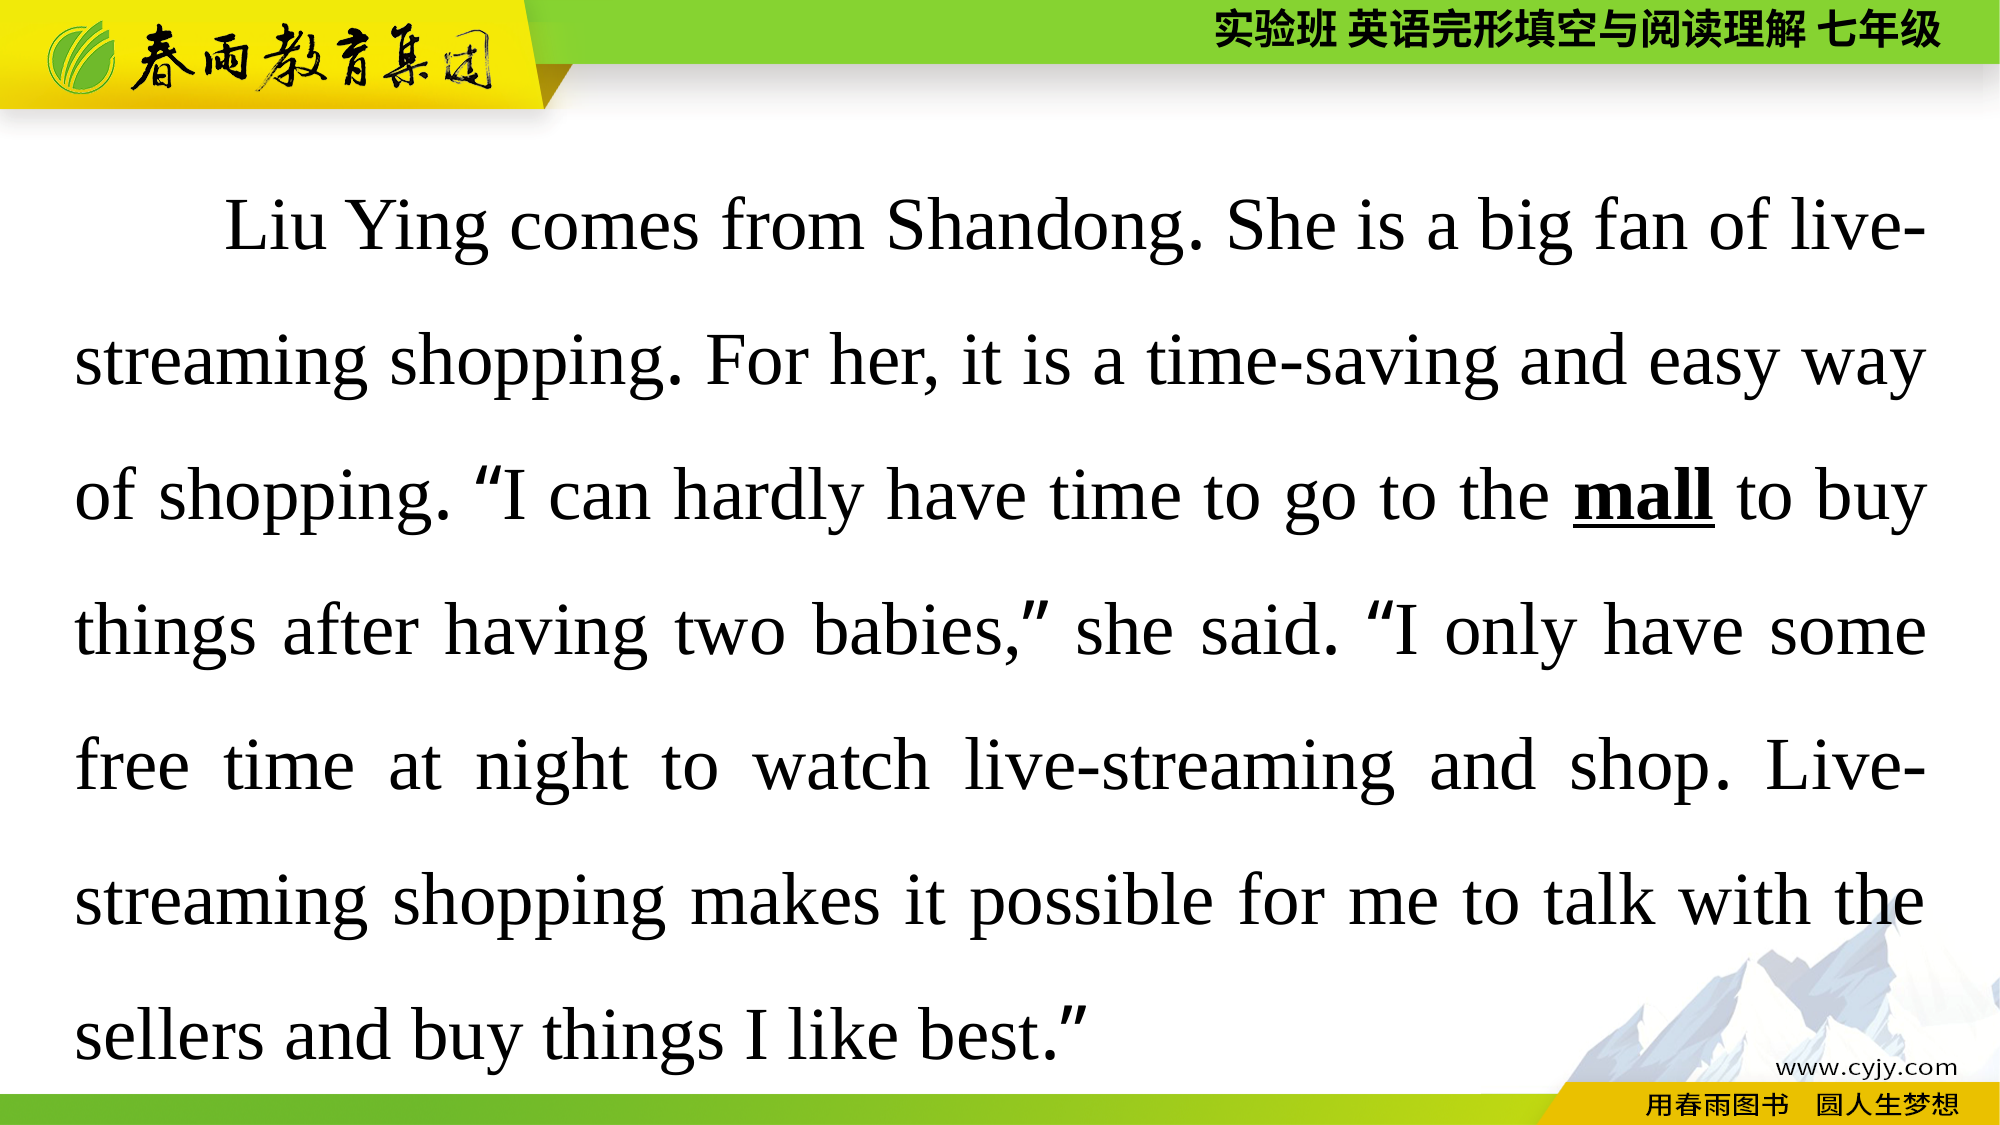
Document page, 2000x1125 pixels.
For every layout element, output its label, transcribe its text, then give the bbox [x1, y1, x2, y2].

picture [0, 0, 2000, 1125]
list Liu Ying comes from Shandong. She is a big fan of live-streaming shopping. For her, it is a time-saving and easy way of shopping. “I can hardly have time to go to the mall to buy things after having two babies,” she said. “I only have some free time at night to watch live-streaming and shop. Live-streaming shopping makes it possible for me to talk with the sellers and buy things I like best.” [59, 122, 1944, 1075]
